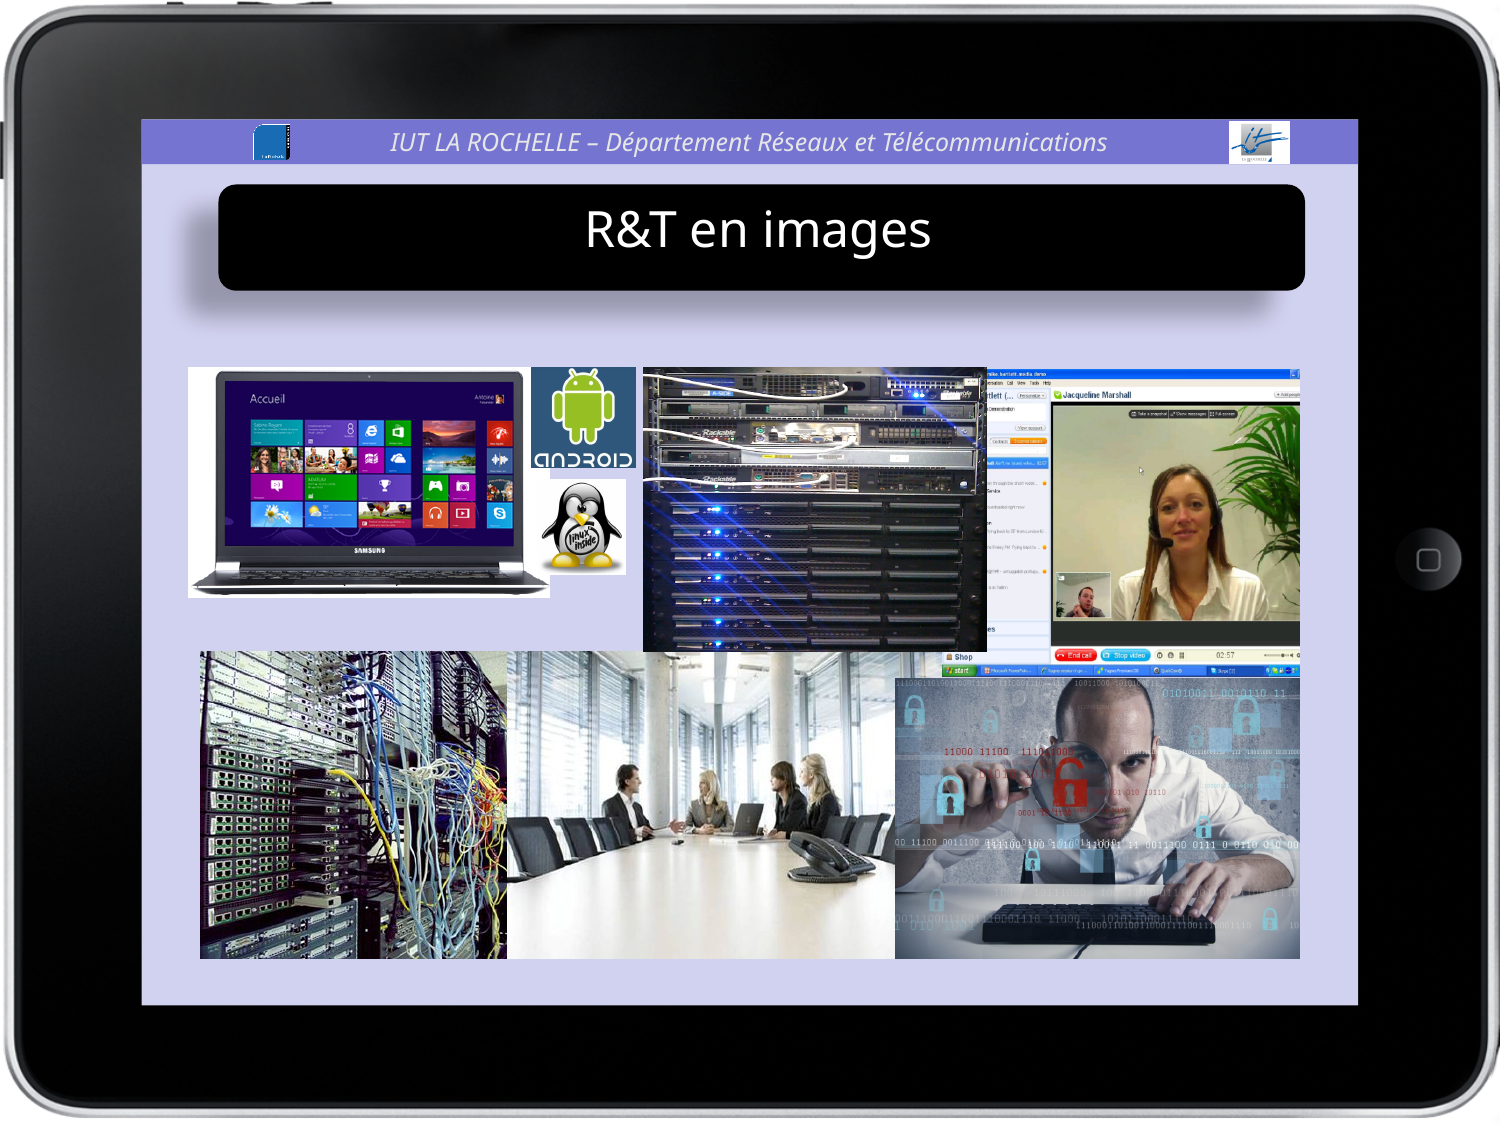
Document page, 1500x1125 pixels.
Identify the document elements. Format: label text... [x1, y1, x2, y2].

picture [0, 0, 1500, 1125]
text_box [312, 550, 638, 611]
text_box [1399, 527, 1459, 592]
text_box [1305, 550, 1424, 611]
title R&T en images [218, 190, 1300, 297]
